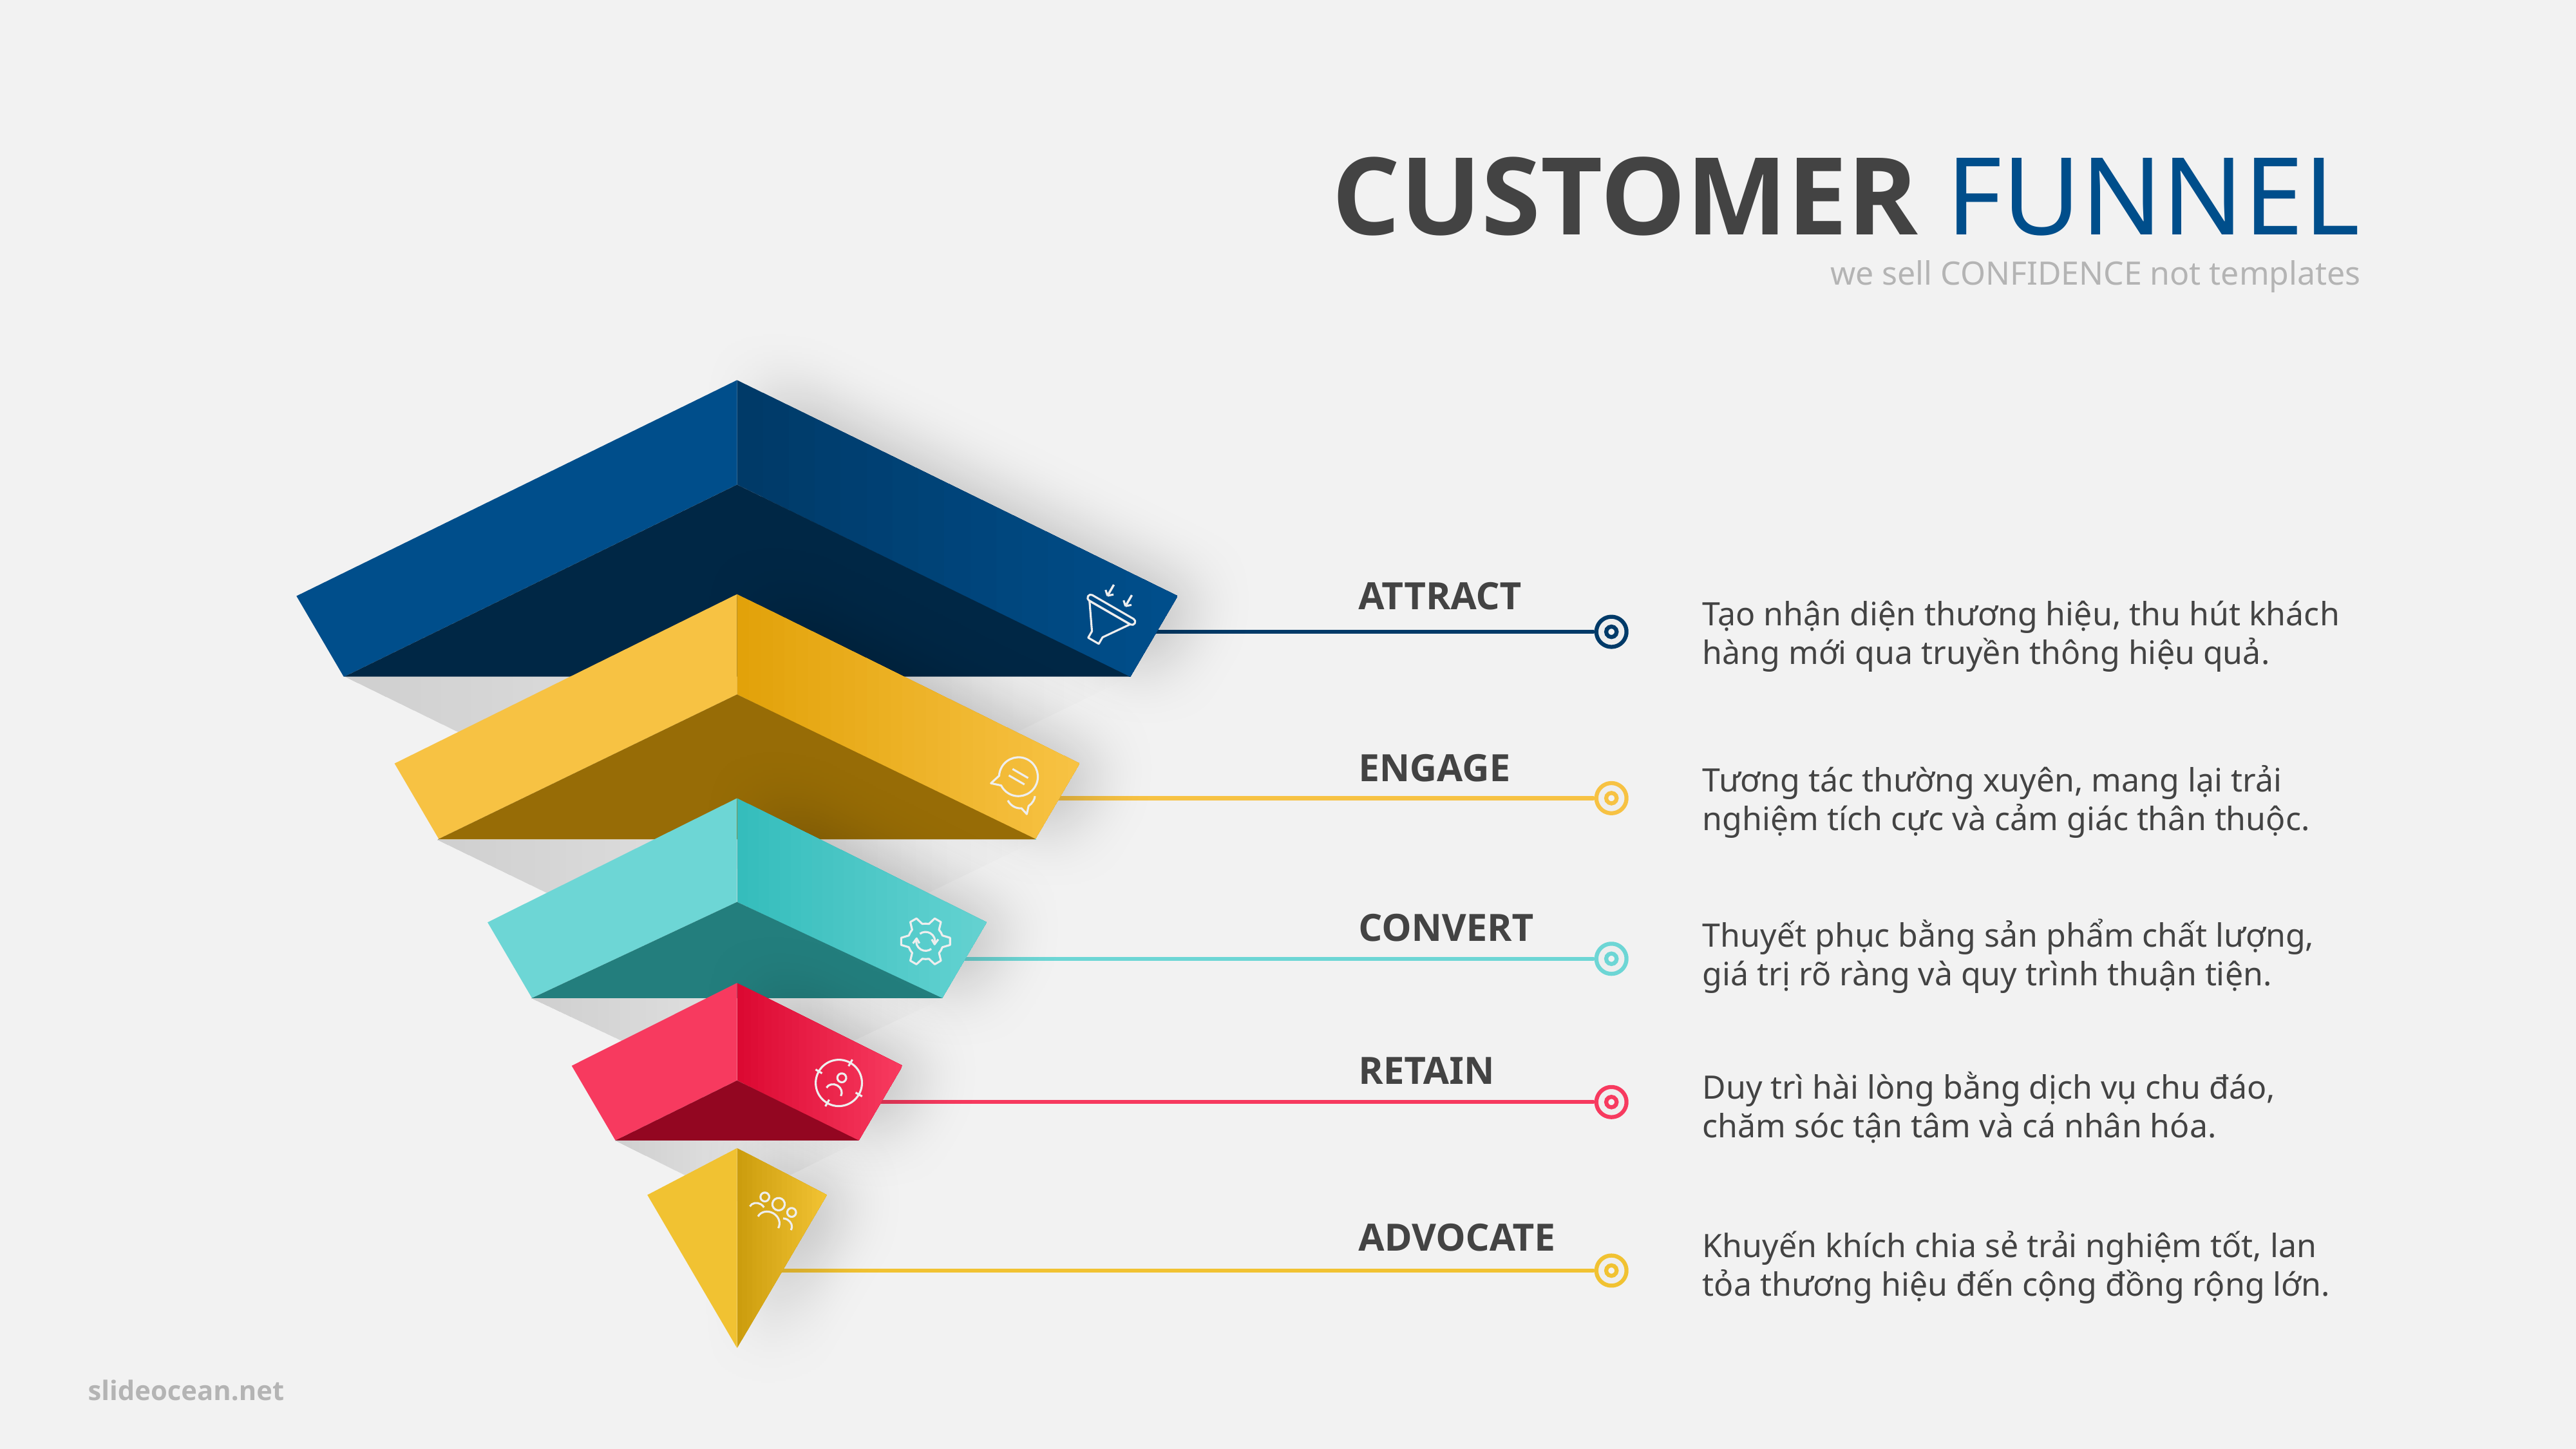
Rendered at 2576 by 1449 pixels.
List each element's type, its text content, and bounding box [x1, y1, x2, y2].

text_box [296, 379, 1179, 677]
text_box slideocean.net [78, 1368, 294, 1411]
text_box Khuyến khích chia sẻ trải nghiệm tốt, lan tỏa thương hiệu đến cộng đồng rộng lớn. [1693, 1220, 2353, 1307]
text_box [571, 982, 903, 1141]
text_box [1130, 1086, 1627, 1118]
text_box RETAIN [1349, 1041, 1596, 1086]
text_box Tương tác thường xuyên, mang lại trải nghiệm tích cực và cảm giác thân thuộc. [1693, 755, 2356, 842]
text_box ADVOCATE [1349, 1208, 1596, 1255]
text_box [1130, 782, 1627, 814]
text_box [394, 594, 1080, 840]
text_box Thuyết phục bằng sản phẩm chất lượng, giá trị rõ ràng và quy trình thuận tiện. [1693, 910, 2353, 997]
text_box Tạo nhận diện thương hiệu, thu hút khách hàng mới qua truyền thông hiệu quả. [1693, 588, 2356, 676]
text_box CONVERT [1349, 898, 1596, 943]
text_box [344, 677, 1130, 1202]
text_box ENGAGE [1349, 739, 1596, 782]
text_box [647, 1148, 828, 1349]
text_box Duy trì hài lòng bằng dịch vụ chu đáo, chăm sóc tận tâm và cá nhân hóa. [1693, 1062, 2353, 1149]
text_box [1179, 616, 1627, 647]
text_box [487, 797, 1037, 999]
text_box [828, 1255, 1627, 1286]
text_box ATTRACT [1349, 567, 1596, 616]
text_box we sell CONFIDENCE not templates [1821, 247, 2371, 296]
text_box CUSTOMER FUNNEL [1322, 122, 2370, 261]
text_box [1130, 943, 1627, 974]
